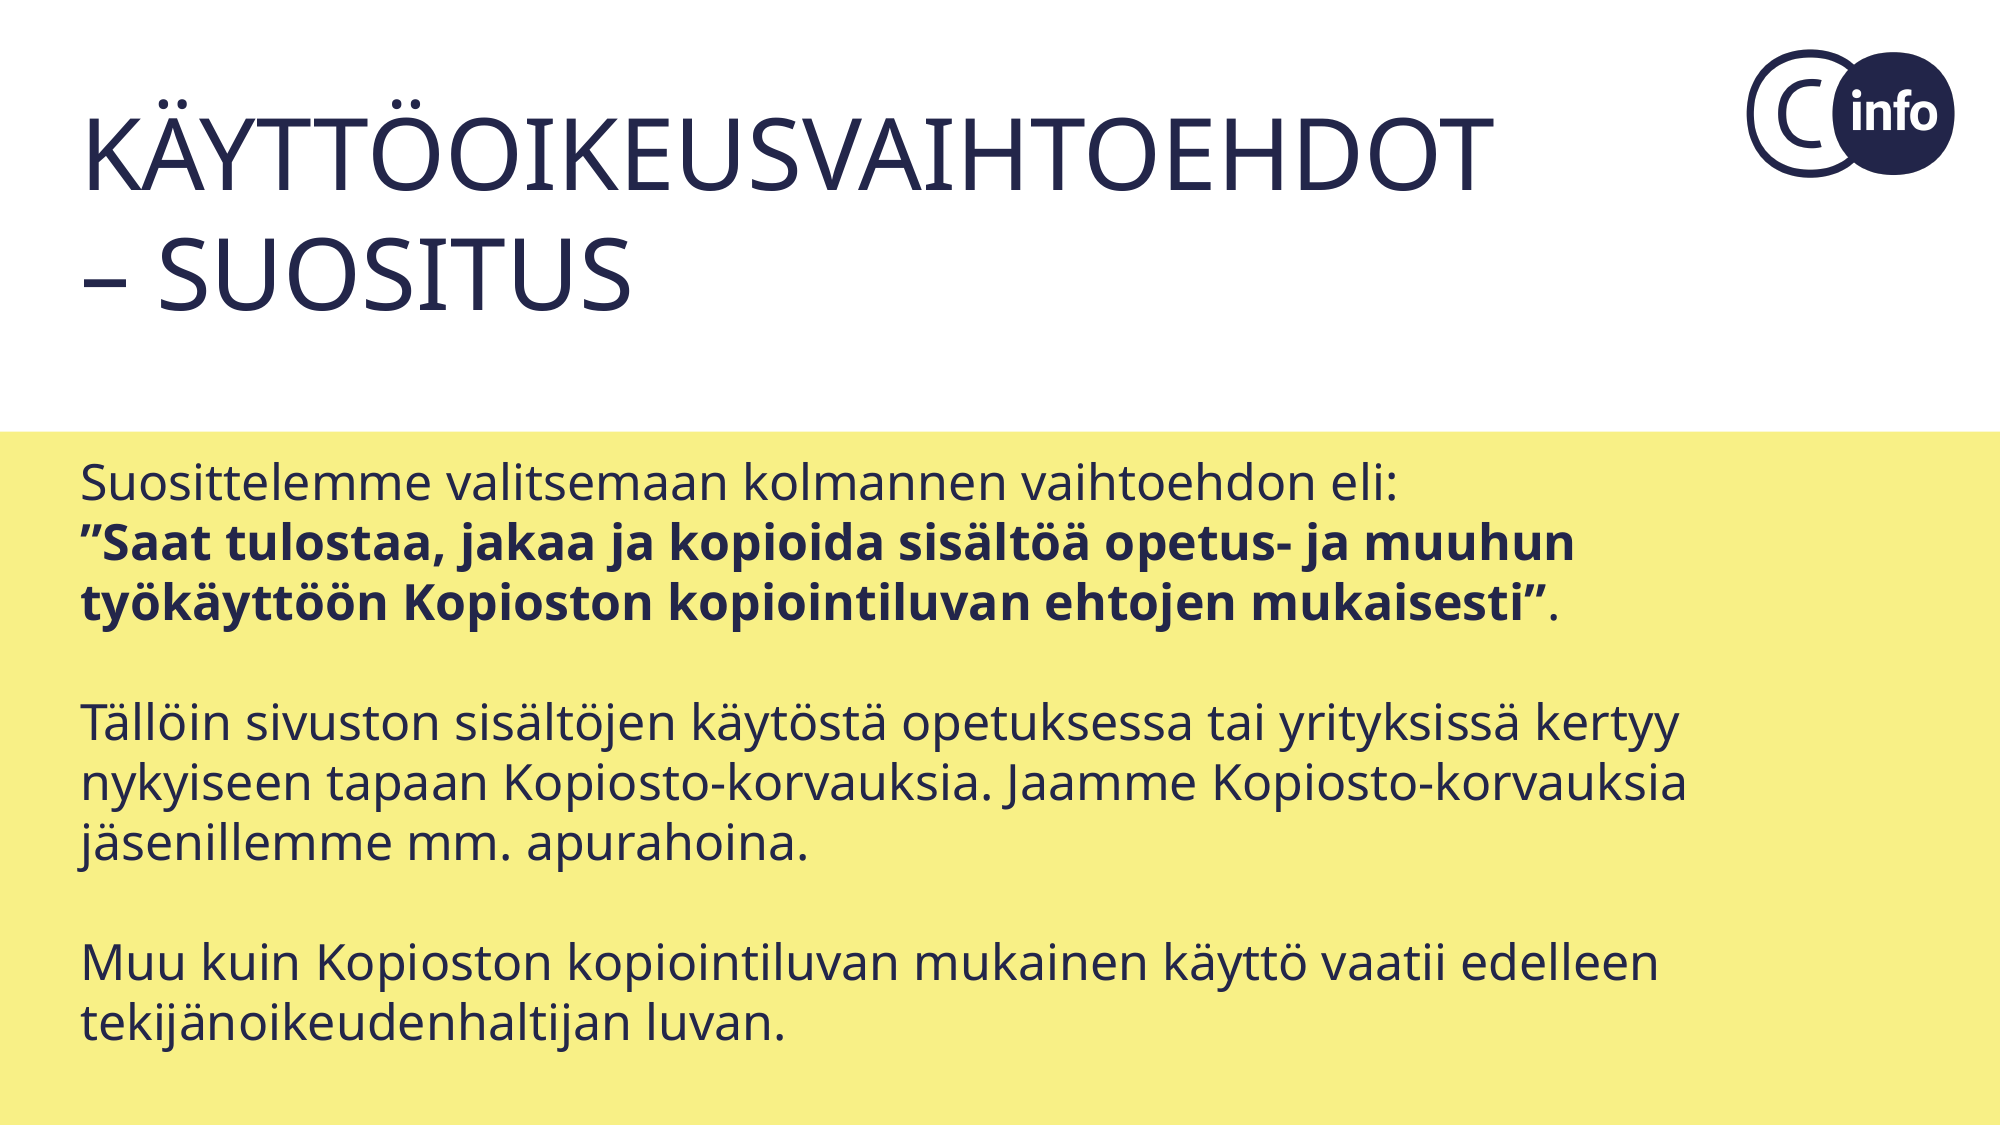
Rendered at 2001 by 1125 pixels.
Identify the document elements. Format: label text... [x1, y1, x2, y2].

text_box KÄYTTÖOIKEUSVAIHTOEHDOT – SUOSITUS [65, 83, 1537, 338]
text_box Suosittelemme valitsemaan kolmannen vaihtoehdon eli: ”Saat tulostaa, jakaa ja kopioida sisältöä opetus- ja muuhun työkäyttöön Kopioston kopiointiluvan ehtojen mukaisesti”. Tällöin sivuston sisältöjen käytöstä opetuksessa tai yrityksissä kertyy nykyiseen tapaan Kopiosto-korvauksia. Jaamme Kopiosto-korvauksia jäsenillemme mm. apurahoina. Muu kuin Kopioston kopiointiluvan mukainen käyttö vaatii edelleen tekijänoikeudenhaltijan luvan. [65, 443, 1913, 1119]
